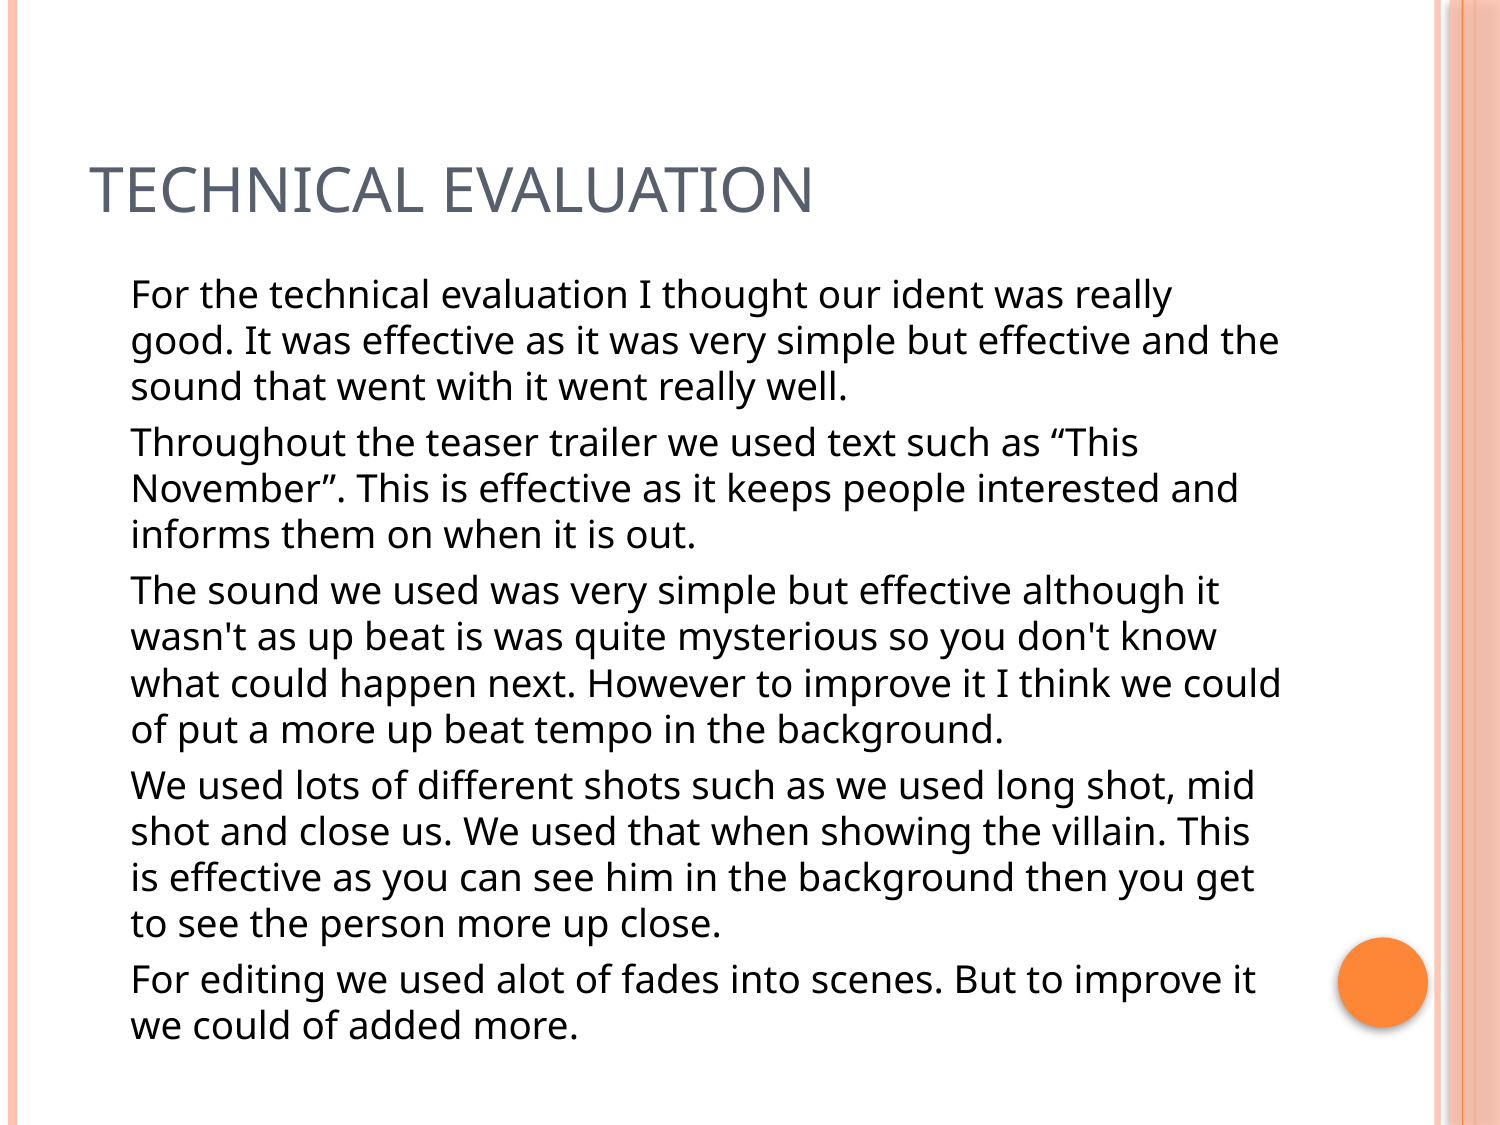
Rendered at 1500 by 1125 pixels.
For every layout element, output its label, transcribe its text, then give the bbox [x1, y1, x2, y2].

list For the technical evaluation I thought our ident was really good. It was effective as it was very simple but effective and the sound that went with it went really well. Throughout the teaser trailer we used text such as “This November”. This is effective as it keeps people interested and informs them on when it is out. The sound we used was very simple but effective although it wasn't as up beat is was quite mysterious so you don't know what could happen next. However to improve it I think we could of put a more up beat tempo in the background. We used lots of different shots such as we used long shot, mid shot and close us. We used that when showing the villain. This is effective as you can see him in the background then you get to see the person more up close. For editing we used alot of fades into scenes. But to improve it we could of added more. [75, 262, 1300, 1062]
title Technical Evaluation [75, 45, 1300, 233]
